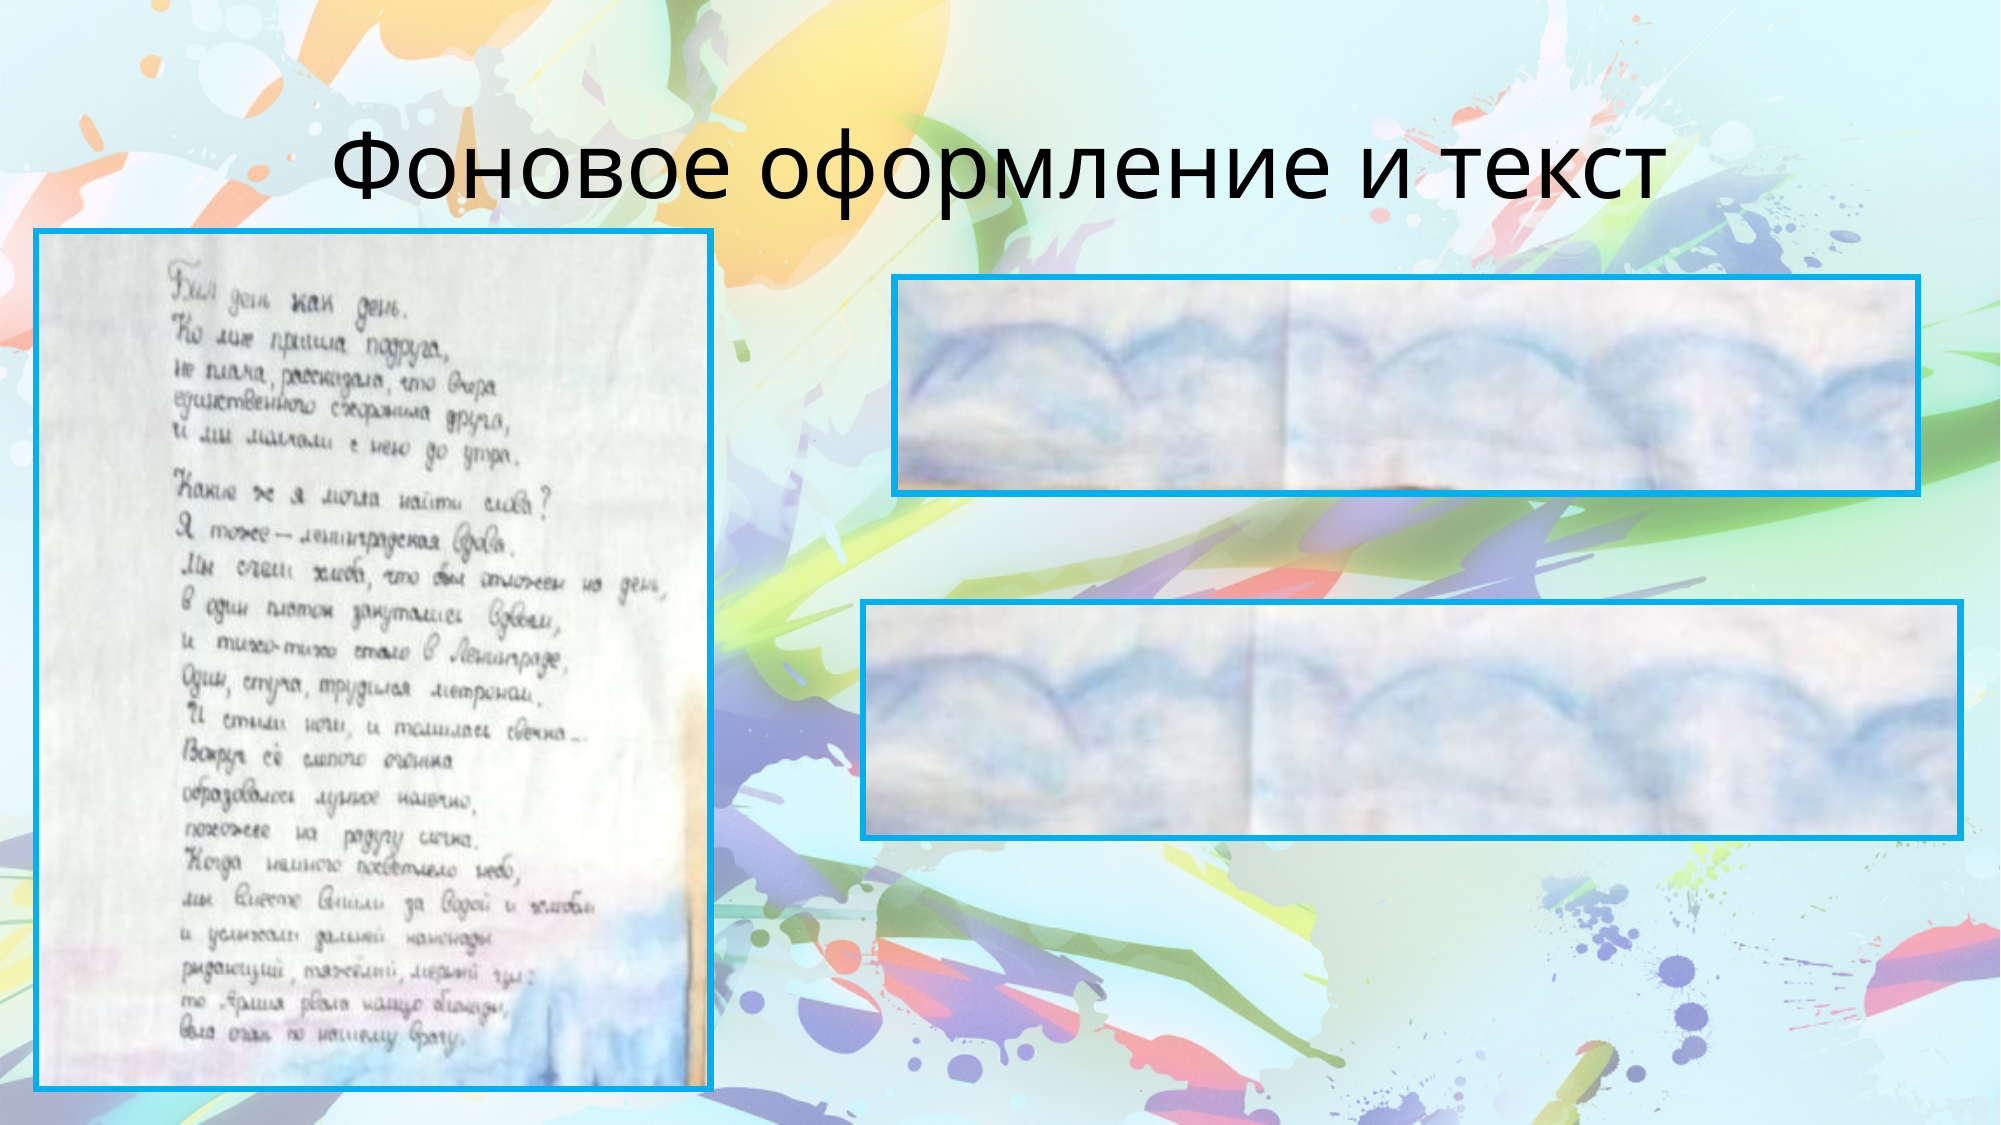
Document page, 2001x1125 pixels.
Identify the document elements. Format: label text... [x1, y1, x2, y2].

title Фоновое оформление и текст [137, 59, 1863, 278]
picture [867, 606, 1956, 834]
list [897, 279, 1915, 491]
picture [40, 235, 706, 1085]
